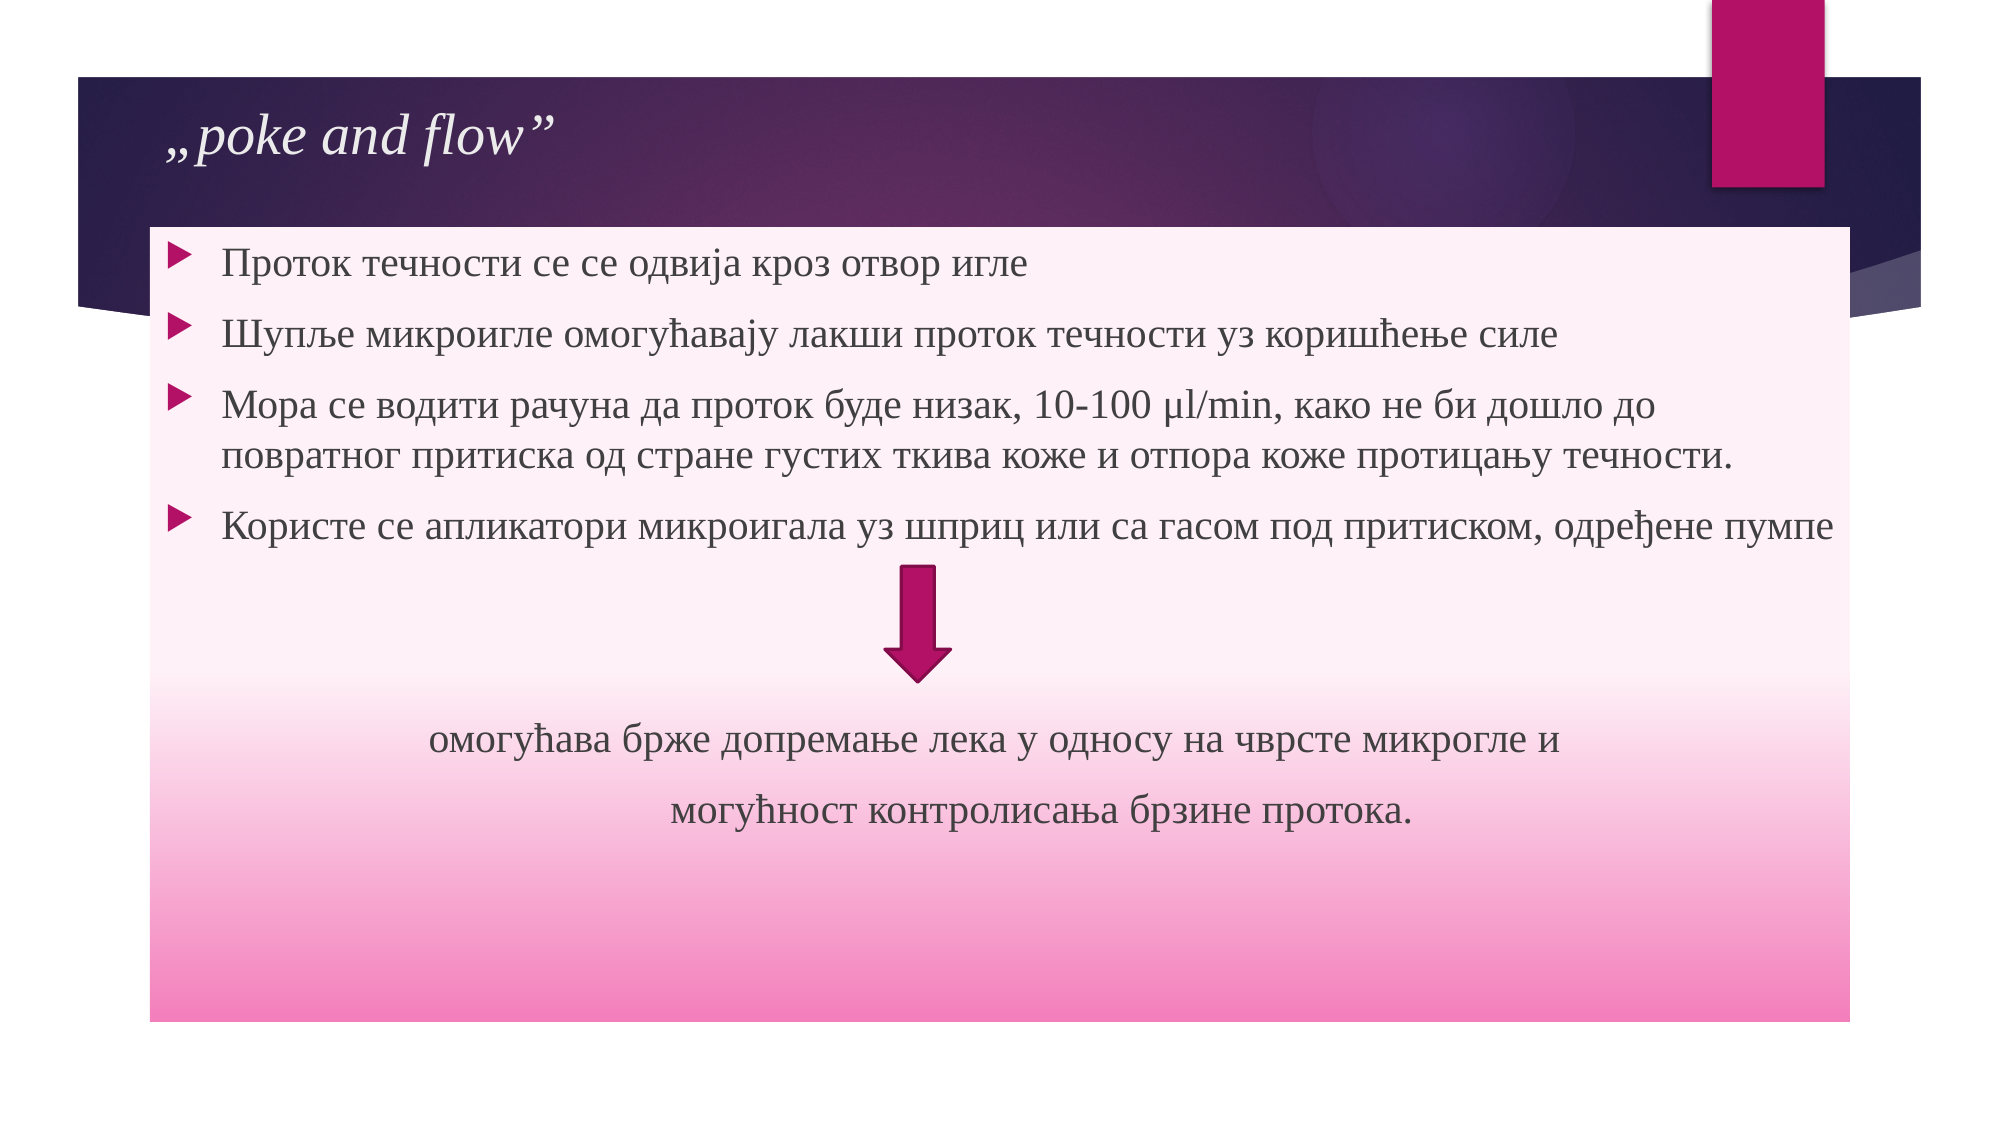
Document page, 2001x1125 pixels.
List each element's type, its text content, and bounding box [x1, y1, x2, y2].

list Проток течности се се одвија кроз отвор игле Шупље микроигле омогућавају лакши проток течности уз коришћење силе Мора се водити рачуна да проток буде низак, 10-100 μl/min, како не би дошло до повратног притиска од стране густих ткива коже и отпора коже протицању течности. Користе се апликатори микроигала уз шприц или са гасом под притиском, одређене пумпе омогућава брже допремање лека у односу на чврсте микрогле и могућност контролисања брзине протока. [149, 227, 1850, 1022]
text_box [883, 564, 953, 684]
title „poke and flow” [149, 0, 1851, 262]
